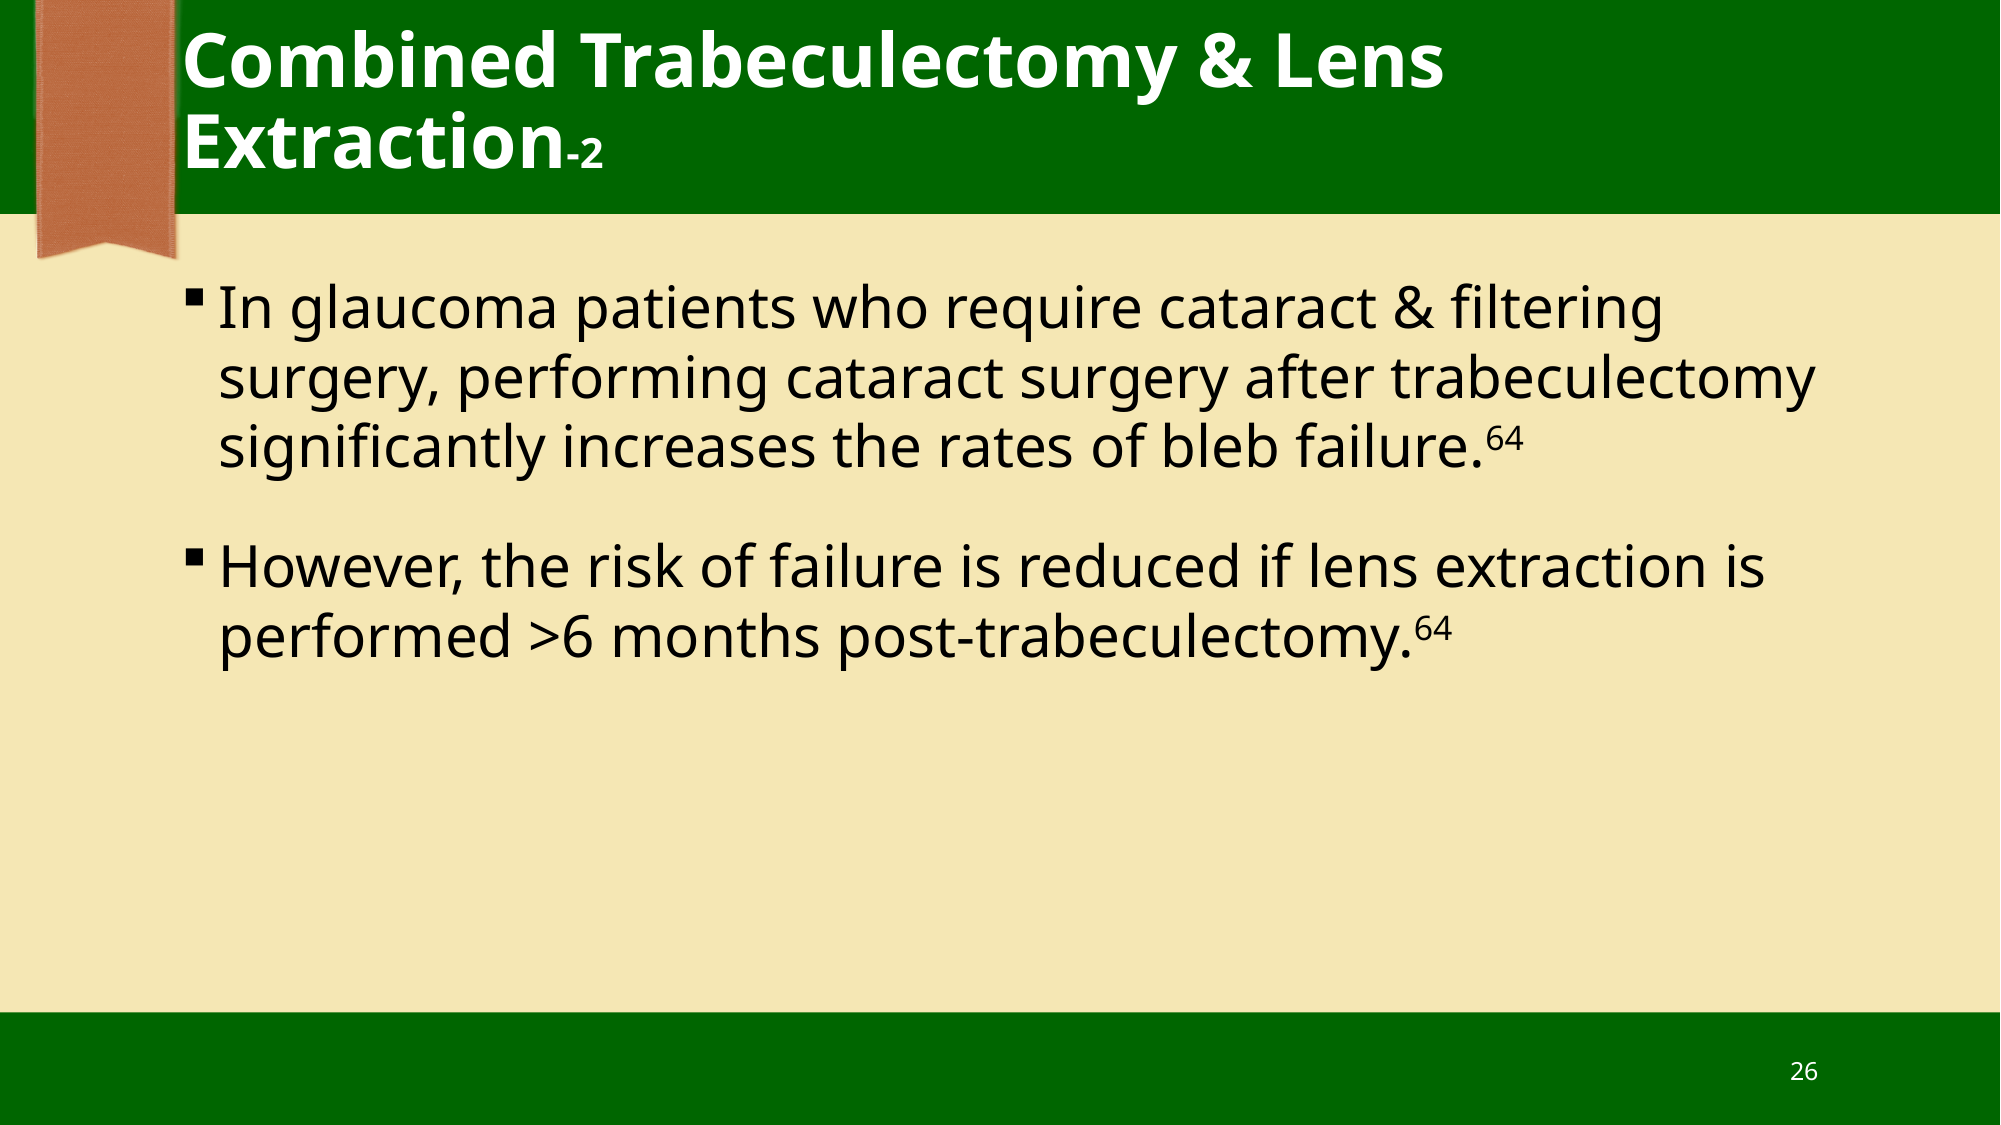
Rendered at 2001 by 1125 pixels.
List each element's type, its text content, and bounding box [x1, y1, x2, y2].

title Combined Trabeculectomy & Lens Extraction-2 [181, 12, 1819, 193]
list In glaucoma patients who require cataract & filtering surgery, performing cataract surgery after trabeculectomy significantly increases the rates of bleb failure.64 However, the risk of failure is reduced if lens extraction is performed >6 months post-trabeculectomy.64 [181, 262, 1819, 1013]
slide_number 26 [1518, 1042, 1819, 1103]
